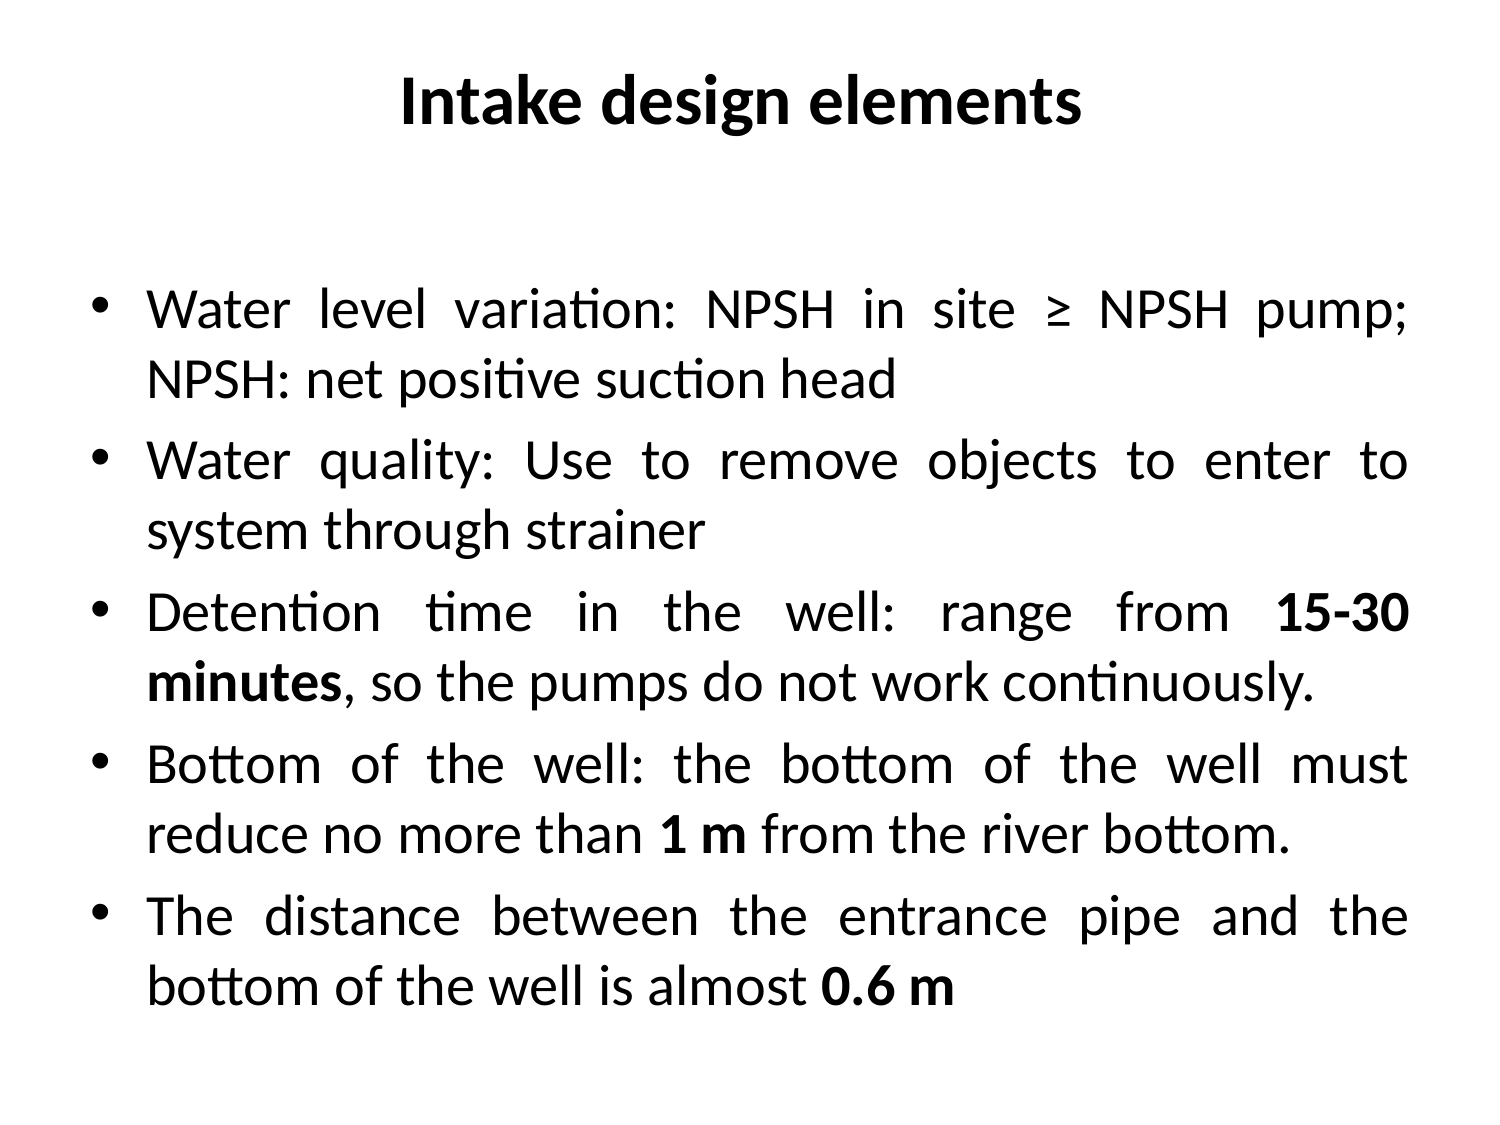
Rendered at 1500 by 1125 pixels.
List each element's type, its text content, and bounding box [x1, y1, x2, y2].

list Water level variation: NPSH in site ≥ NPSH pump; NPSH: net positive suction head Water quality: Use to remove objects to enter to system through strainer Detention time in the well: range from 15-30 minutes, so the pumps do not work continuously. Bottom of the well: the bottom of the well must reduce no more than 1 m from the river bottom. The distance between the entrance pipe and the bottom of the well is almost 0.6 m [75, 262, 1425, 1005]
title Intake design elements [75, 45, 1425, 233]
